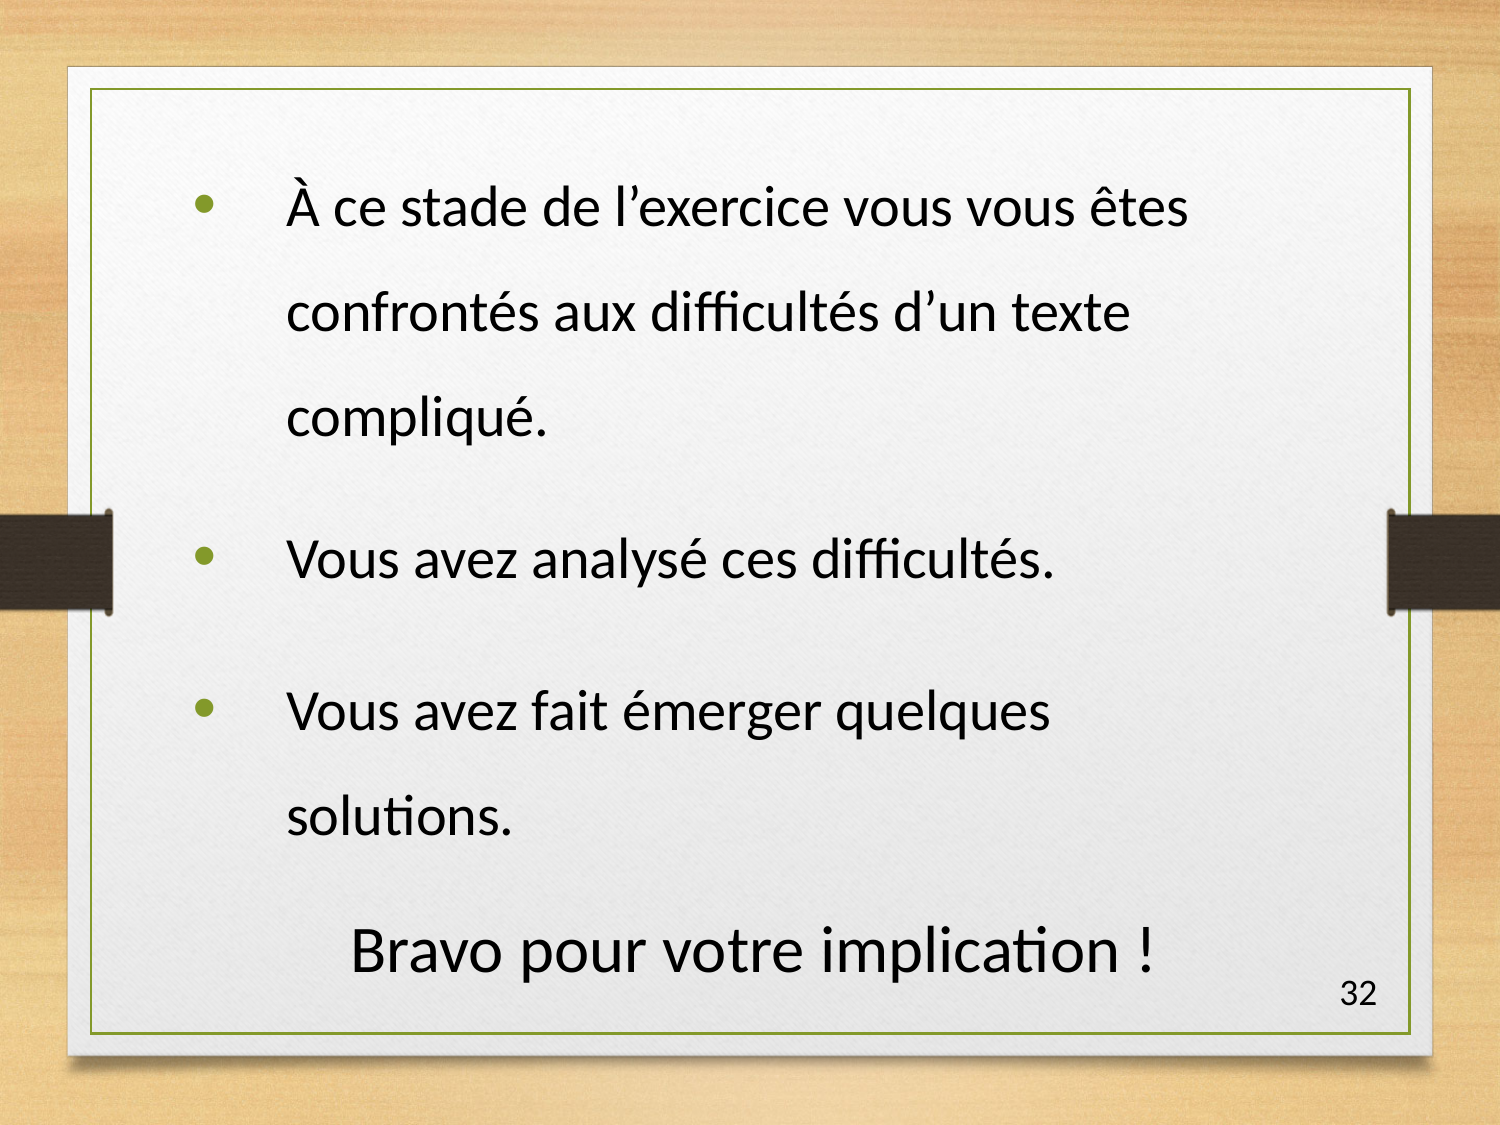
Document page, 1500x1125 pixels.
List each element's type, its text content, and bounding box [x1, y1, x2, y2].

picture [0, 0, 1500, 1125]
text_box Vous avez analysé ces difficultés. [177, 478, 1287, 598]
text_box Bravo pour votre implication ! [221, 858, 1287, 994]
text_box Vous avez fait émerger quelques solutions. [177, 630, 1287, 855]
text_box 32 [1324, 960, 1399, 1020]
list À ce stade de l’exercice vous vous êtes confrontés aux difficultés d’un texte compliqué. [177, 125, 1383, 380]
